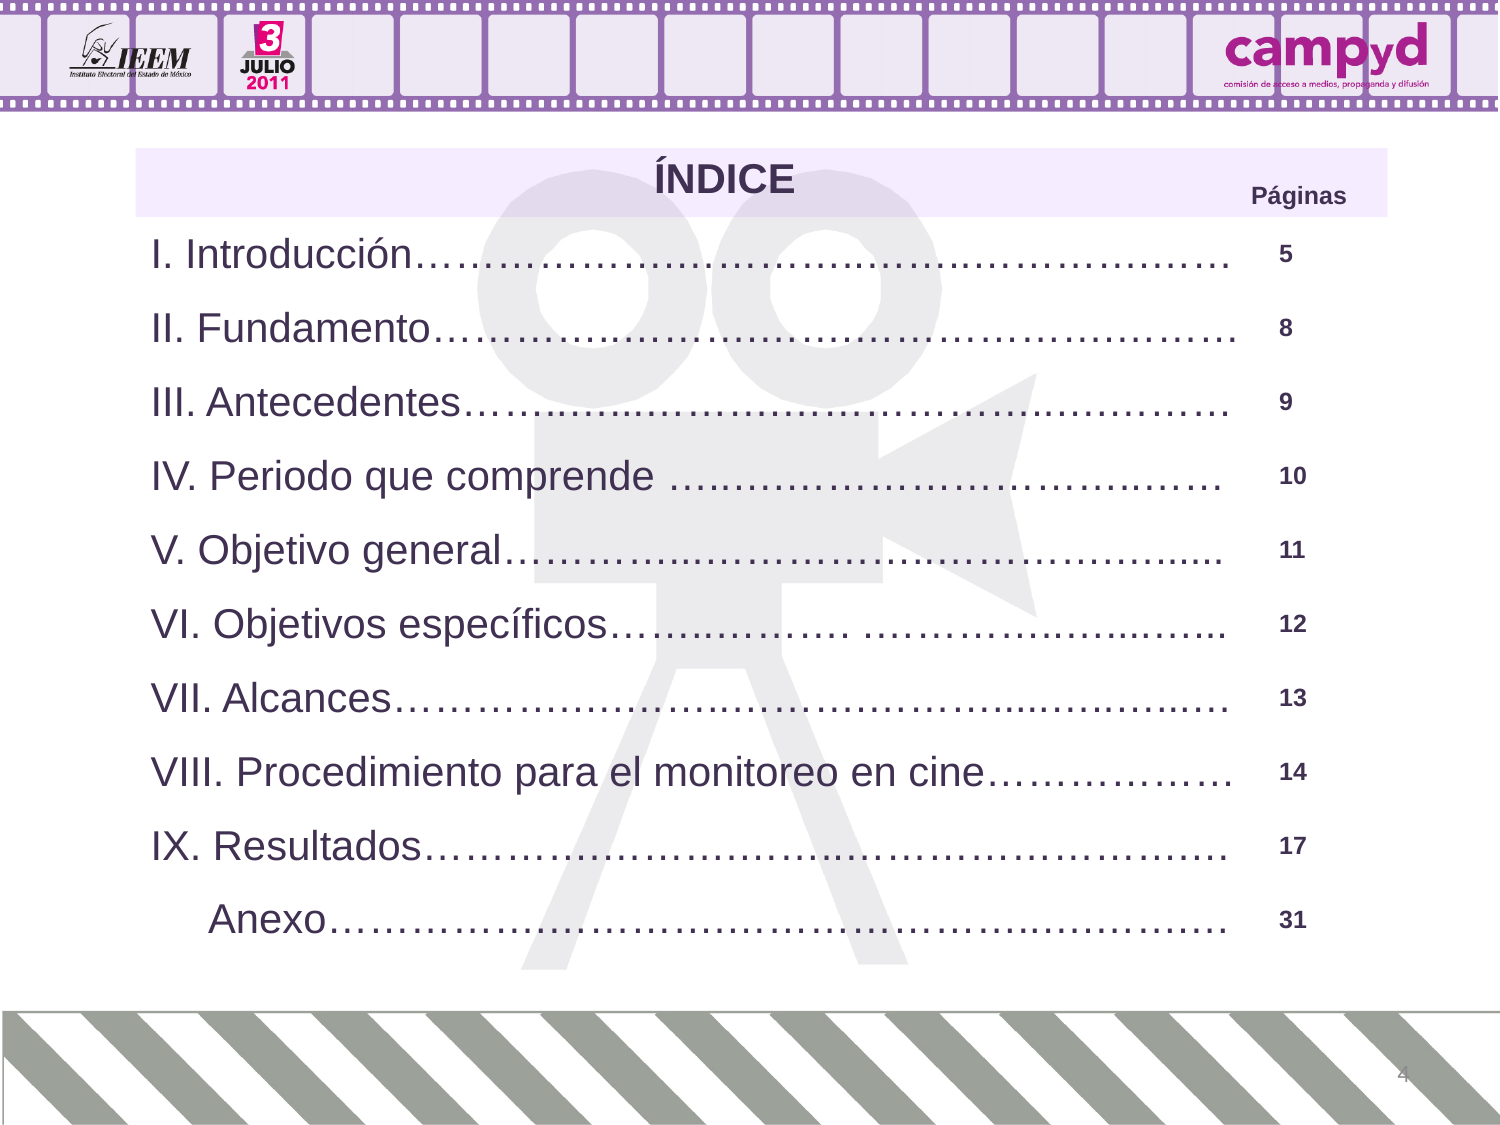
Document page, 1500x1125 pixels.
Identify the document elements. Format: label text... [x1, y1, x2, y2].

table_cell IX. Resultados………….……….……..…………………….… [136, 809, 1264, 882]
table_cell 14 [1264, 735, 1388, 809]
table_cell VII. Alcances………….….……..……….……….....…..…...… [136, 661, 1264, 735]
slide_number 4 [1074, 1042, 1425, 1103]
table_cell 9 [1264, 365, 1388, 439]
table_cell Anexo…………….………….…………………..….…….… [136, 882, 1264, 956]
table_cell V. Objetivo general…………...……………..………….…...... [136, 513, 1264, 587]
table_cell IV. Periodo que comprende …..….……………………..…… [136, 439, 1264, 513]
table_cell II. Fundamento…………..……….…….……………….……… [136, 291, 1264, 365]
table_cell 8 [1264, 291, 1388, 365]
table_cell VIII. Procedimiento para el monitoreo en cine……………… [136, 735, 1264, 809]
table_cell VI. Objetivos específicos……..………. .…………..…....…... [136, 587, 1264, 661]
table_cell 5 [1264, 217, 1388, 291]
table_cell 12 [1264, 587, 1388, 661]
table_cell 17 [1264, 809, 1388, 882]
table_cell 13 [1264, 661, 1388, 735]
picture [0, 0, 1500, 1125]
table_header Páginas [1211, 148, 1388, 217]
table_cell III. Antecedentes……..…...……….………………..….……… [136, 365, 1264, 439]
table_cell 10 [1264, 439, 1388, 513]
table_cell 31 [1264, 882, 1388, 956]
table_header ÍNDICE [136, 148, 1211, 217]
table_cell I. Introducción……………….…………..……..………….…… [136, 217, 1264, 291]
table_cell 11 [1264, 513, 1388, 587]
